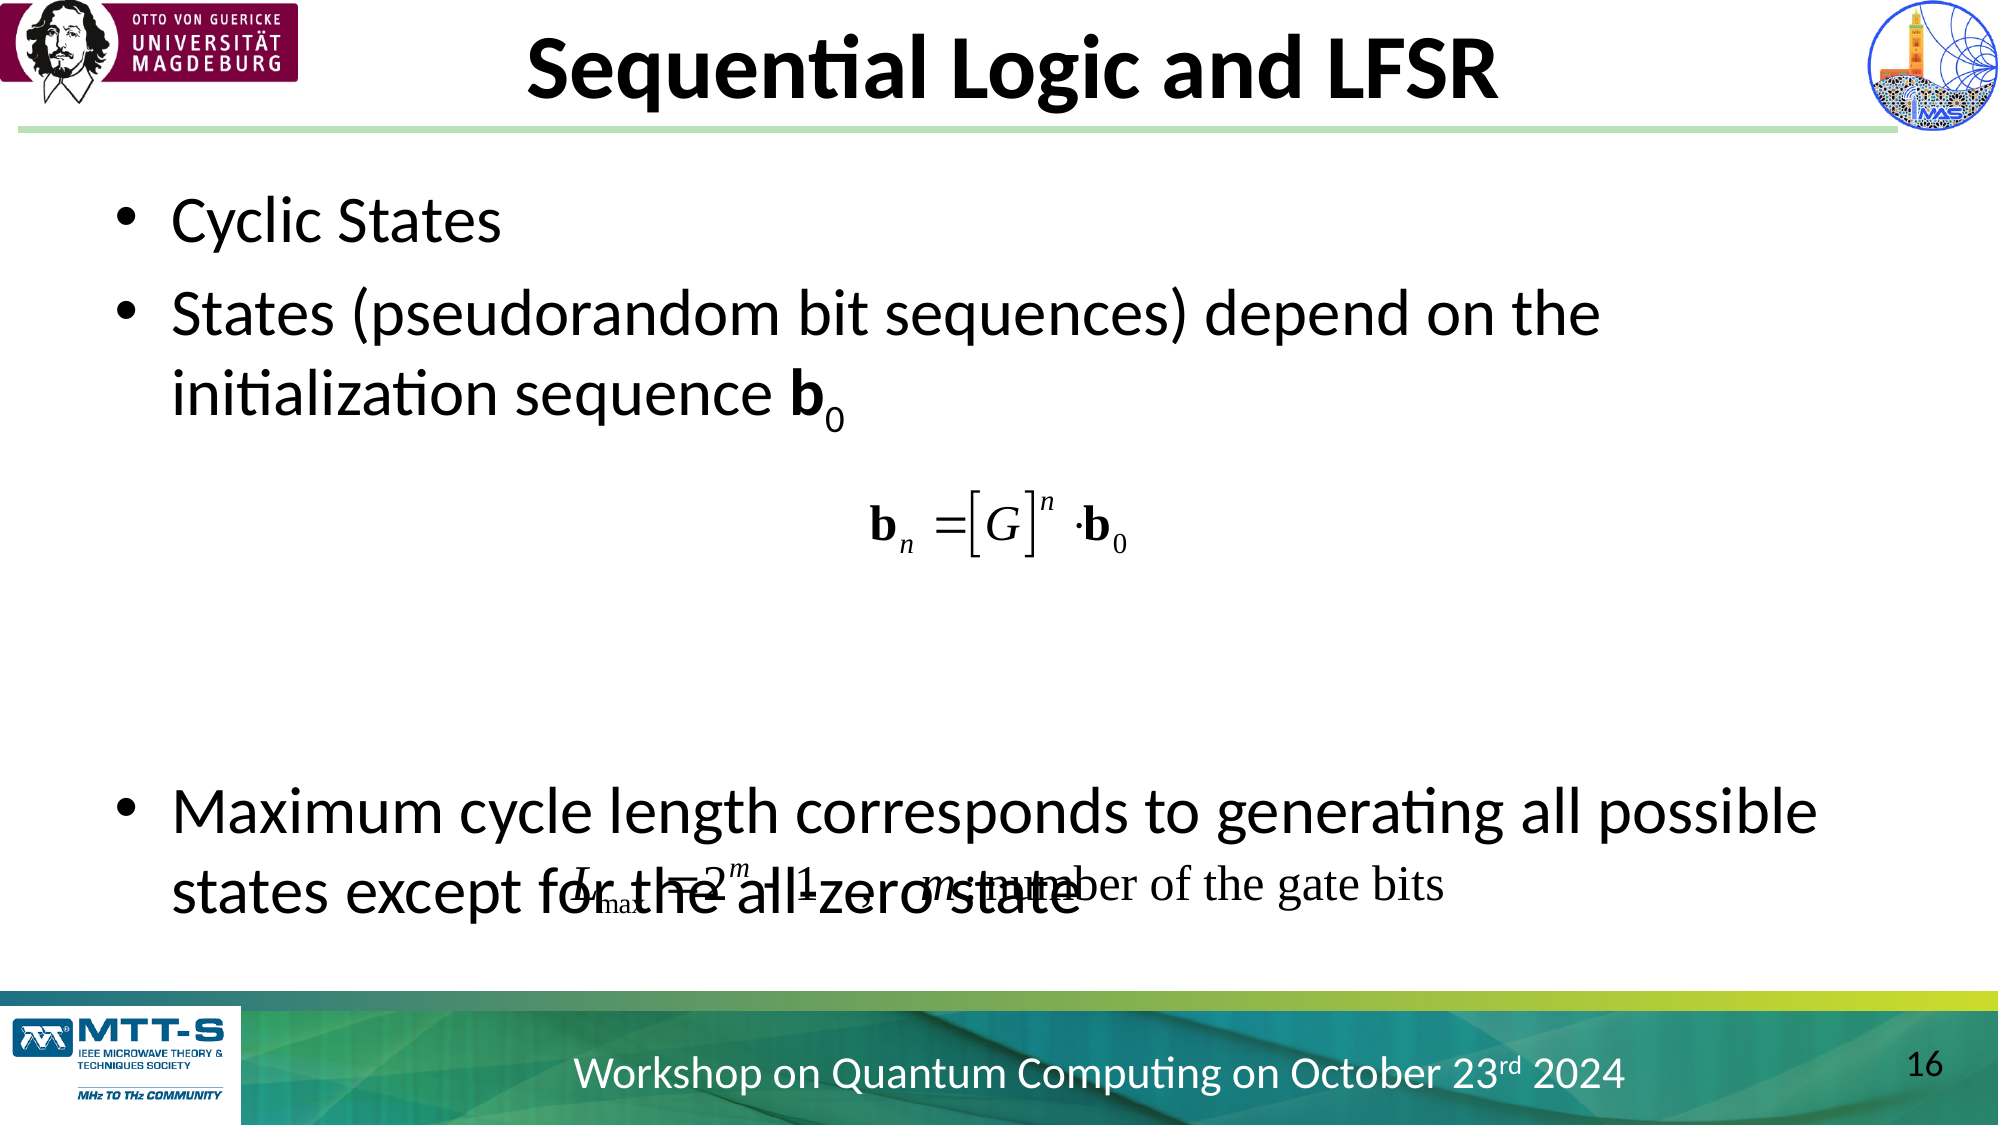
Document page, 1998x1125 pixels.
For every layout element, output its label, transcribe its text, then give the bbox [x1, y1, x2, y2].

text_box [863, 477, 1135, 570]
picture [1867, 0, 1998, 131]
title Sequential Logic and LFSR [217, 0, 1811, 140]
list Cyclic States States (pseudorandom bit sequences) depend on the initialization sequence b0 Maximum cycle length corresponds to generating all possible states except for the all-zero state [99, 168, 1898, 982]
picture [0, 0, 217, 104]
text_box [561, 845, 1467, 926]
picture [0, 991, 1998, 1125]
